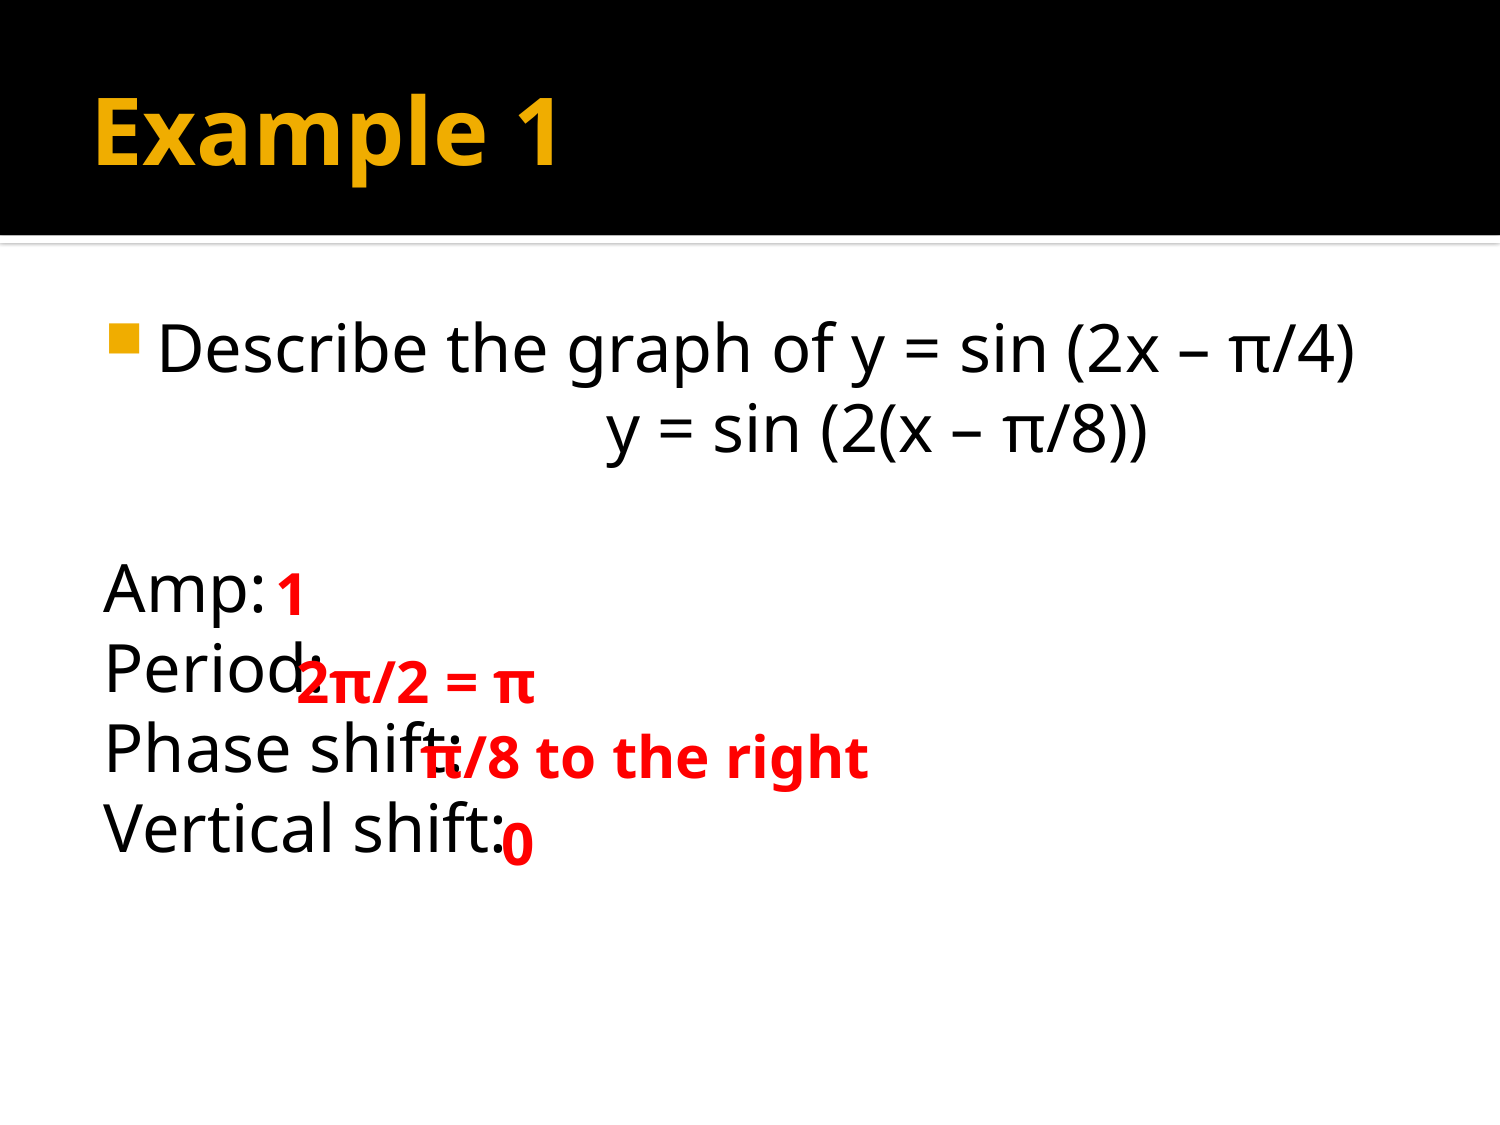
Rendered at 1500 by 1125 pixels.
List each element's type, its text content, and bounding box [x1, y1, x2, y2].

title Example 1 [75, 25, 1425, 231]
text_box π/8 to the right [405, 712, 885, 798]
list Describe the graph of y = sin (2x – π/4) y = sin (2(x – π/8)) Amp: Period: Phase shift: Vertical shift: [75, 291, 1425, 1050]
text_box 2π/2 = π [281, 637, 552, 723]
text_box 1 [260, 549, 324, 635]
text_box 0 [486, 800, 550, 885]
